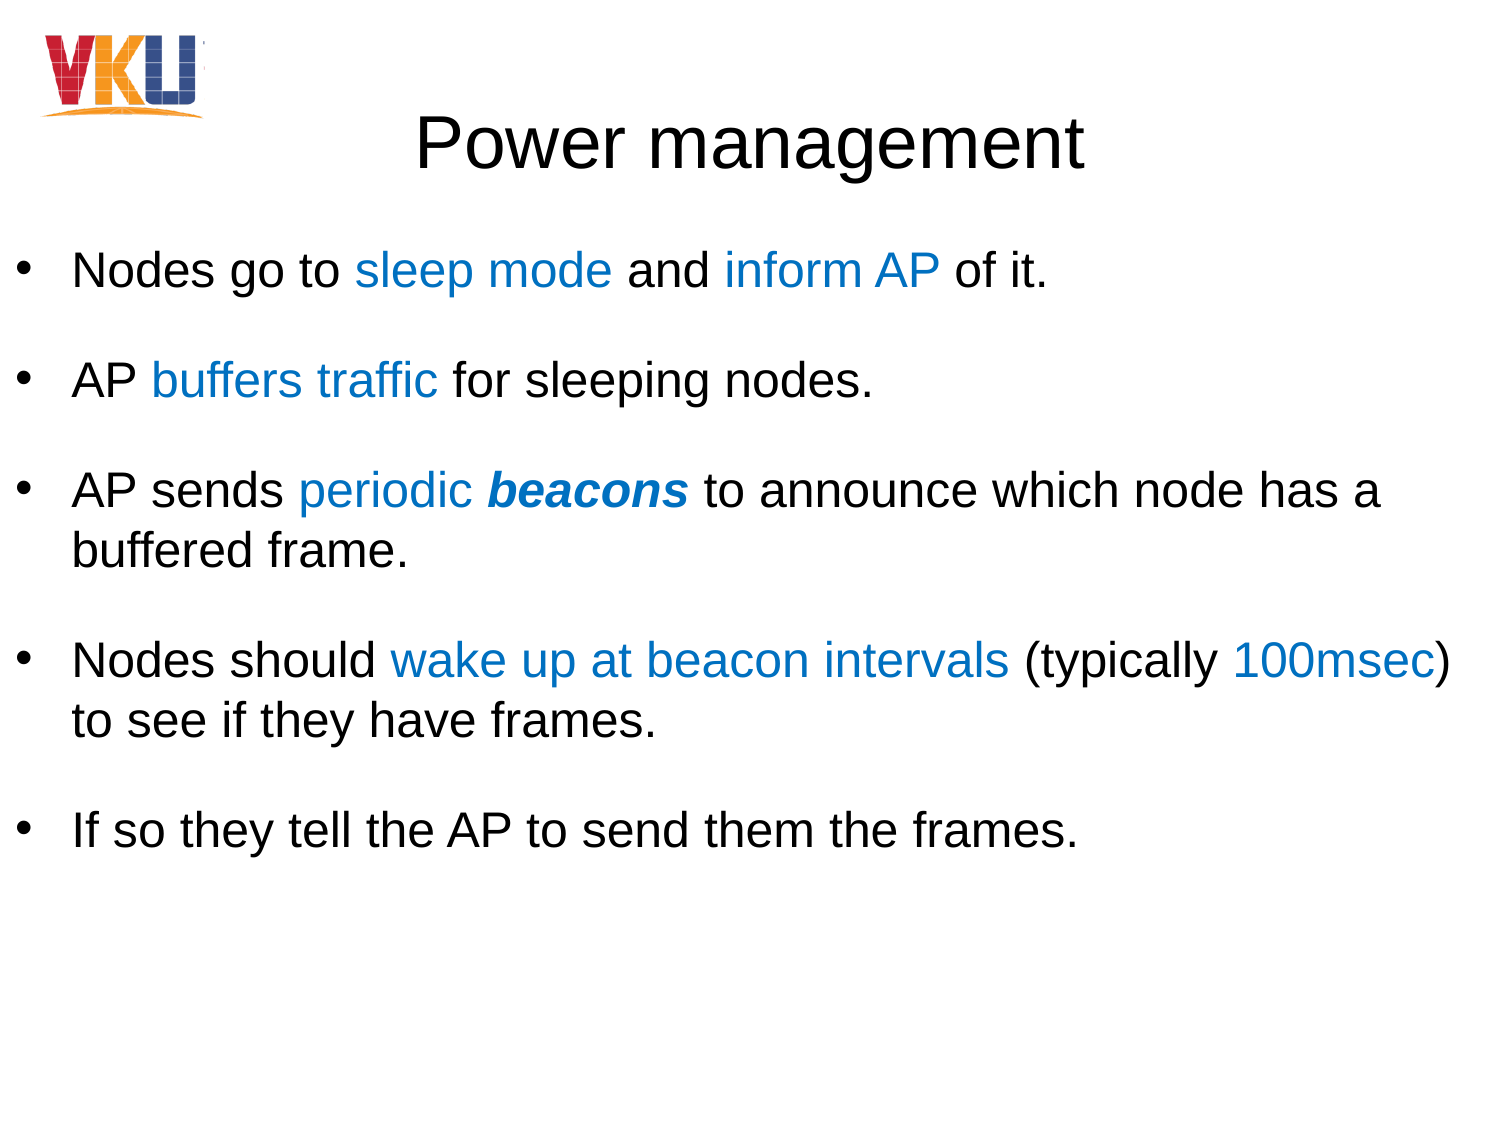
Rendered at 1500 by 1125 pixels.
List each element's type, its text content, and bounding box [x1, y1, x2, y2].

list Nodes go to sleep mode and inform AP of it. AP buffers traffic for sleeping nodes. AP sends periodic beacons to announce which node has a buffered frame. Nodes should wake up at beacon intervals (typically 100msec) to see if they have frames. If so they tell the AP to send them the frames. [0, 229, 1500, 1125]
title Power management [75, 45, 1425, 229]
picture [30, 21, 211, 129]
